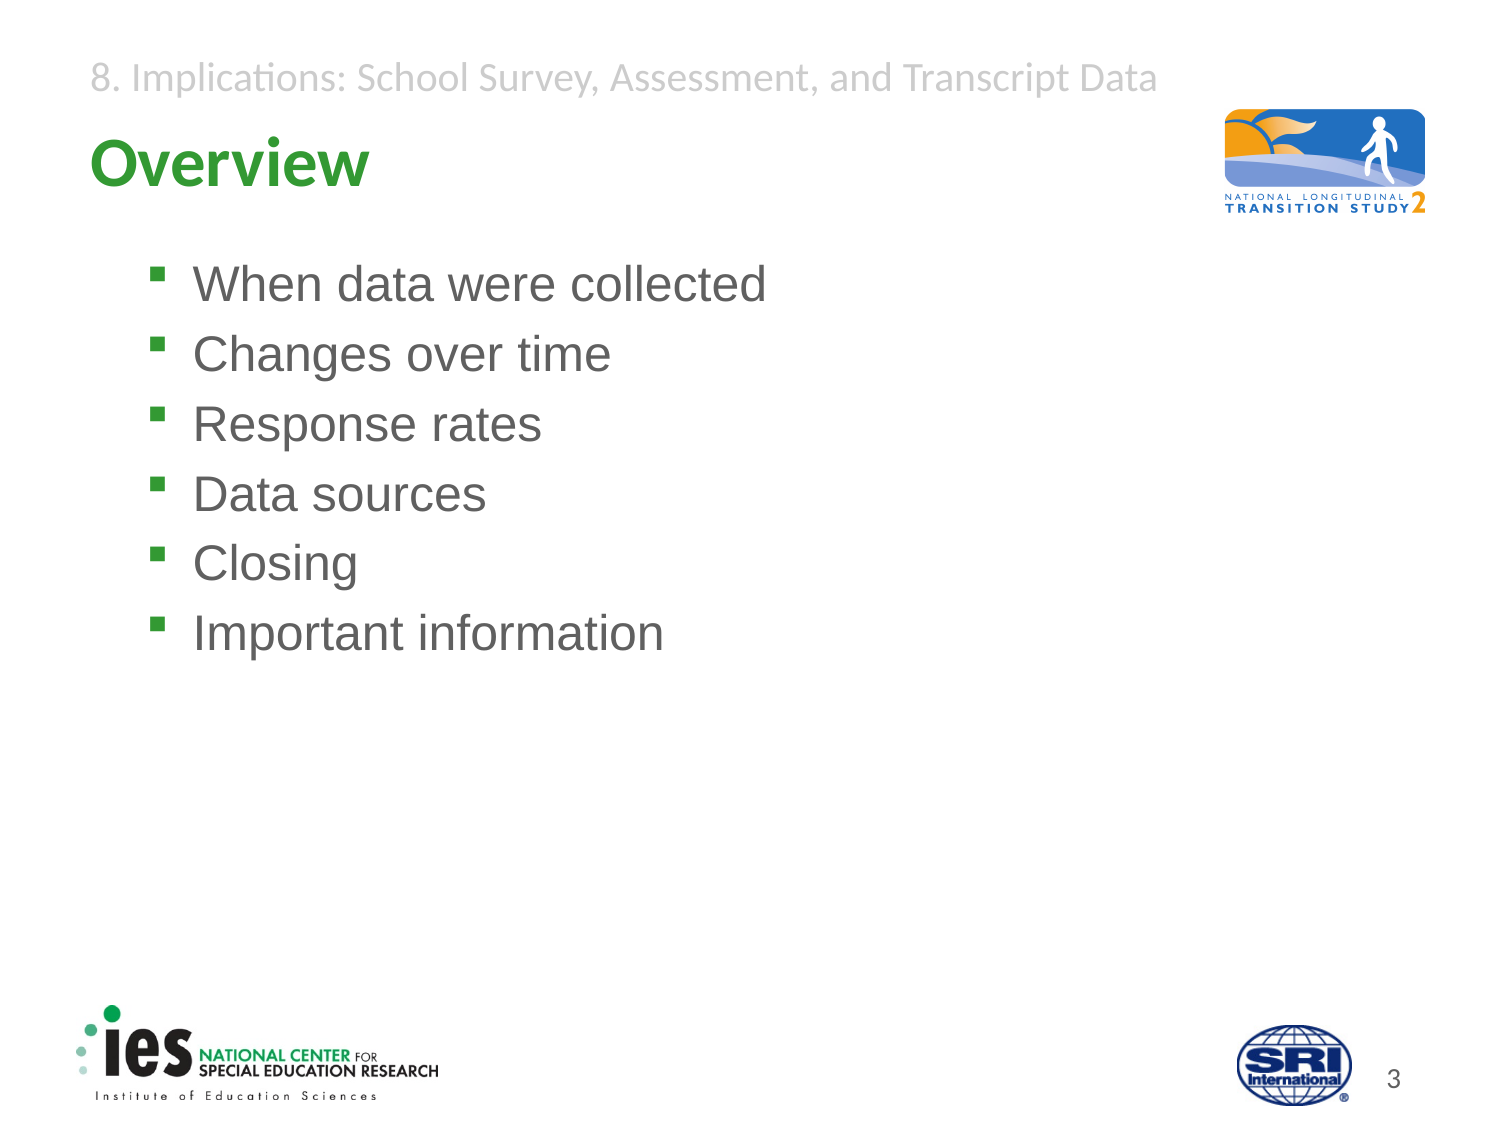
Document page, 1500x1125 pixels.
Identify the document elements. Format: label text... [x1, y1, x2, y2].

picture [1237, 1025, 1352, 1106]
list When data were collected Changes over time Response rates Data sources Closing Important information [74, 243, 1426, 987]
picture [76, 1005, 438, 1100]
title Overview [74, 90, 1426, 226]
slide_number 2 [1312, 1051, 1417, 1125]
